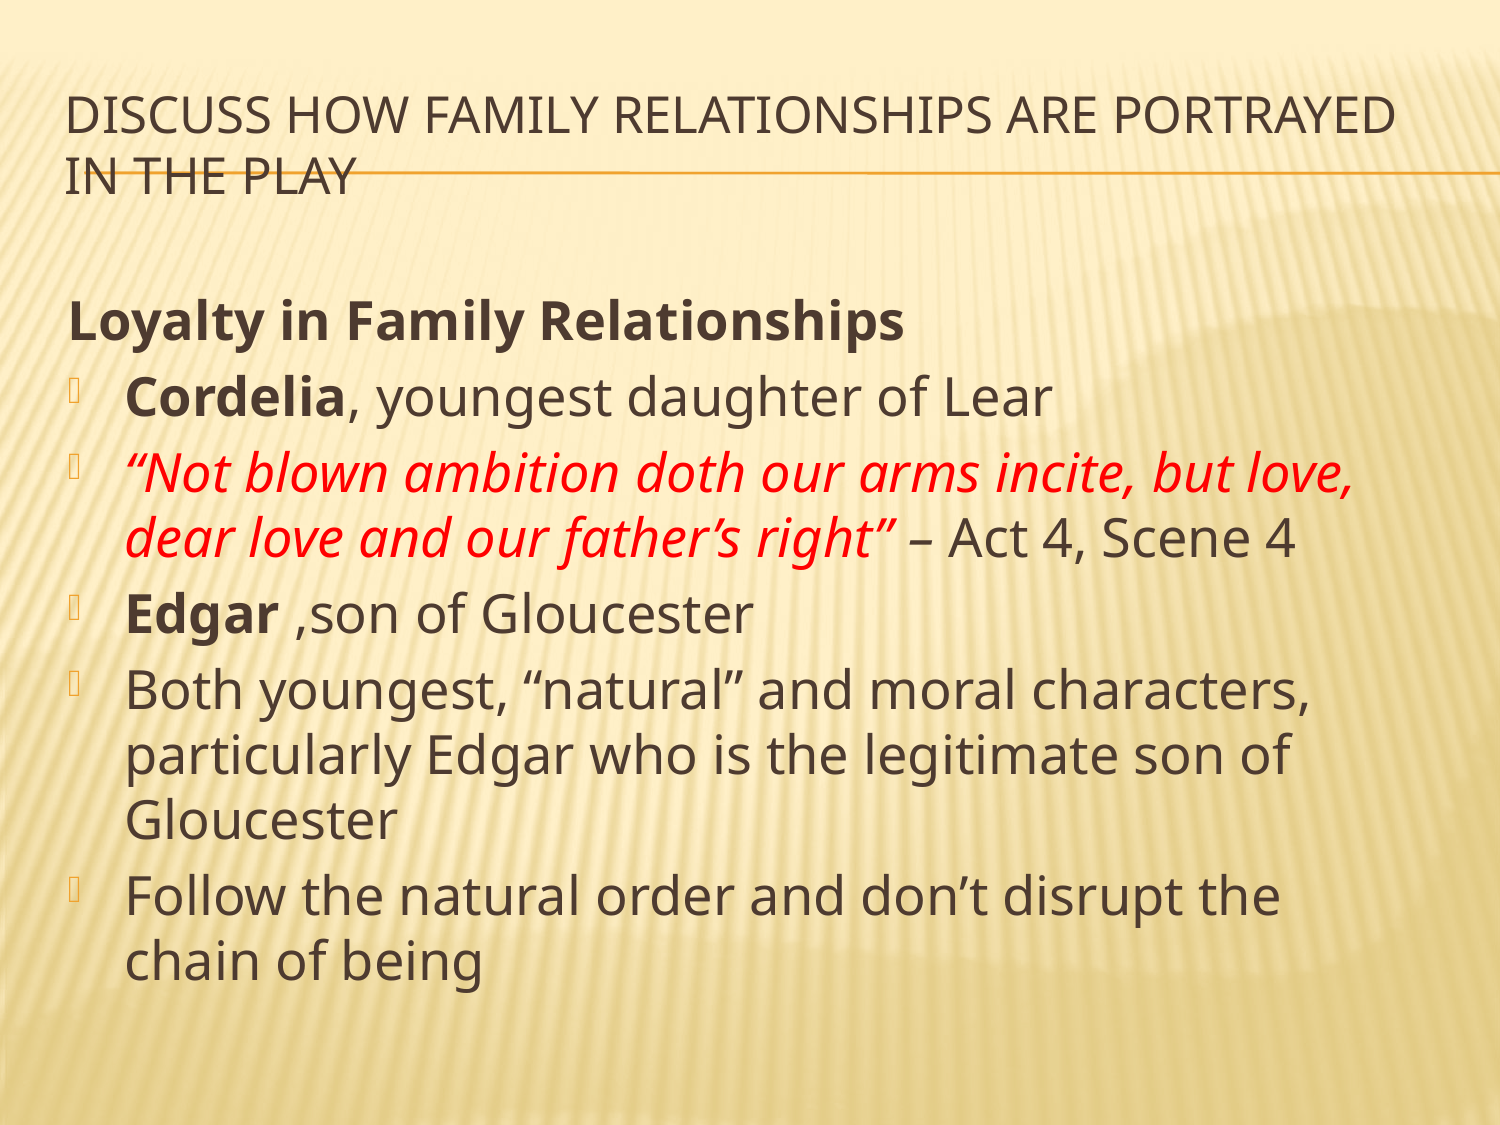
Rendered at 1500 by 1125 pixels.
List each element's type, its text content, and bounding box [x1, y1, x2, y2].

title Discuss how family relationships are portrayed in the play [50, 75, 1475, 213]
list Loyalty in Family Relationships Cordelia, youngest daughter of Lear “Not blown ambition doth our arms incite, but love, dear love and our father’s right” – Act 4, Scene 4 Edgar ,son of Gloucester Both youngest, “natural” and moral characters, particularly Edgar who is the legitimate son of Gloucester Follow the natural order and don’t disrupt the chain of being [53, 278, 1439, 1095]
